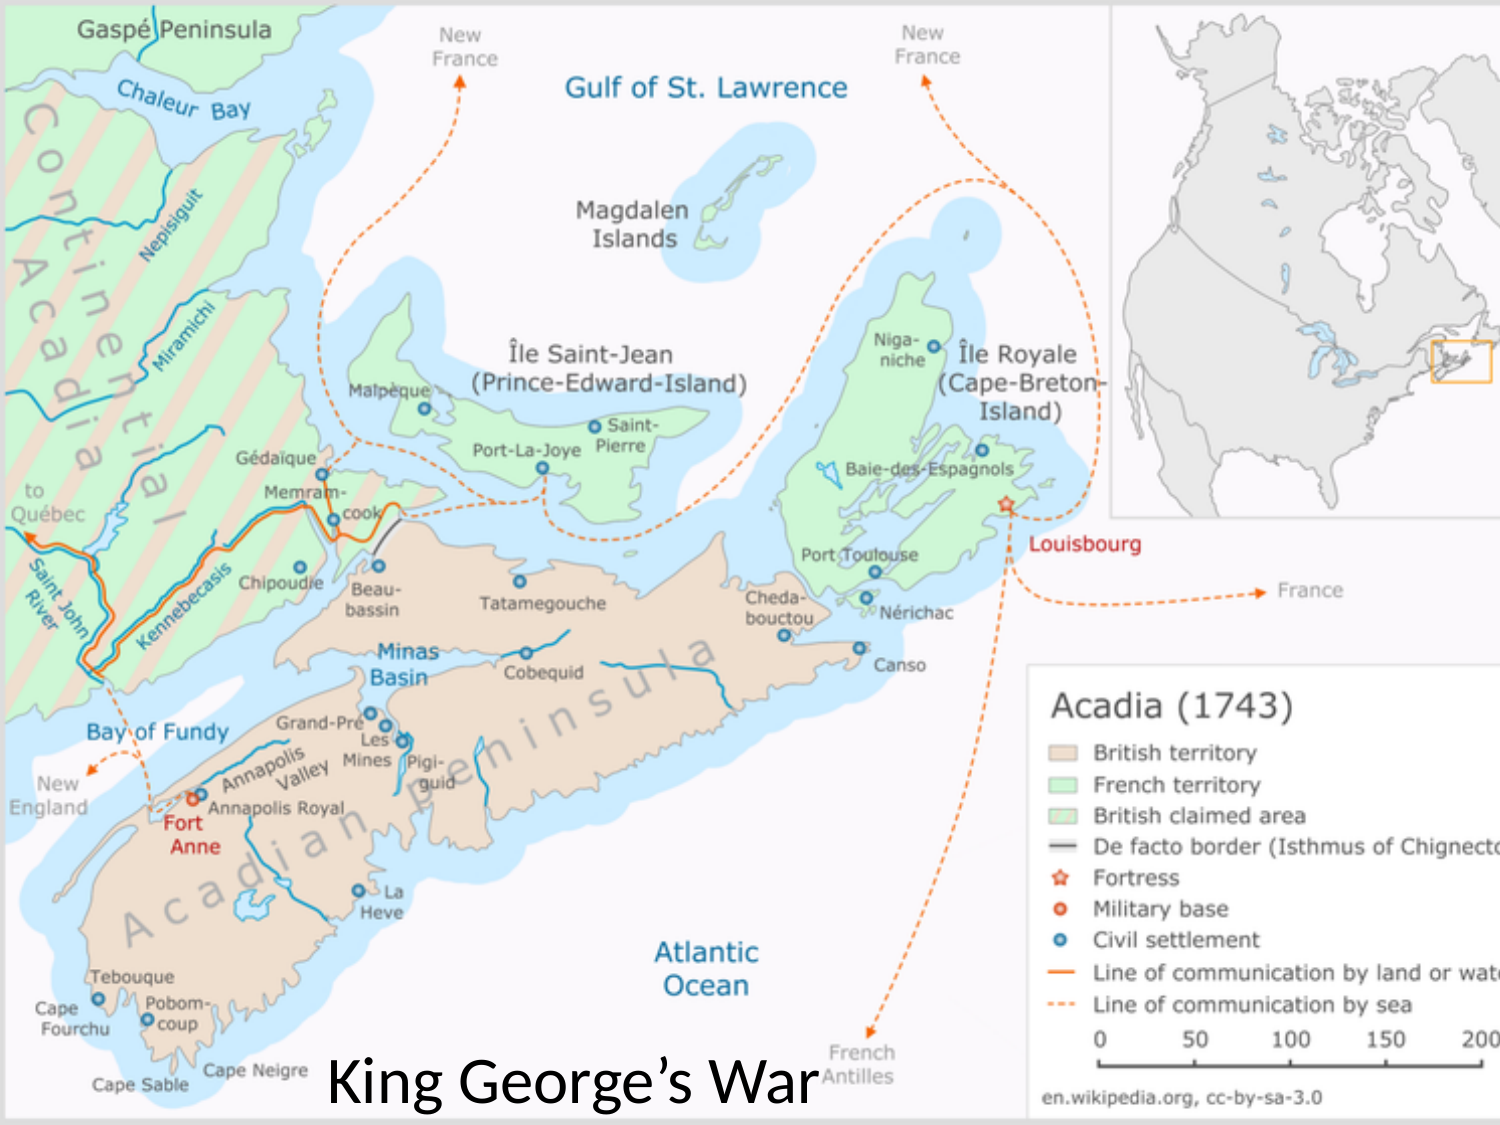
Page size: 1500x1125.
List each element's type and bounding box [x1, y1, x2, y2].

list [0, 0, 1500, 1125]
